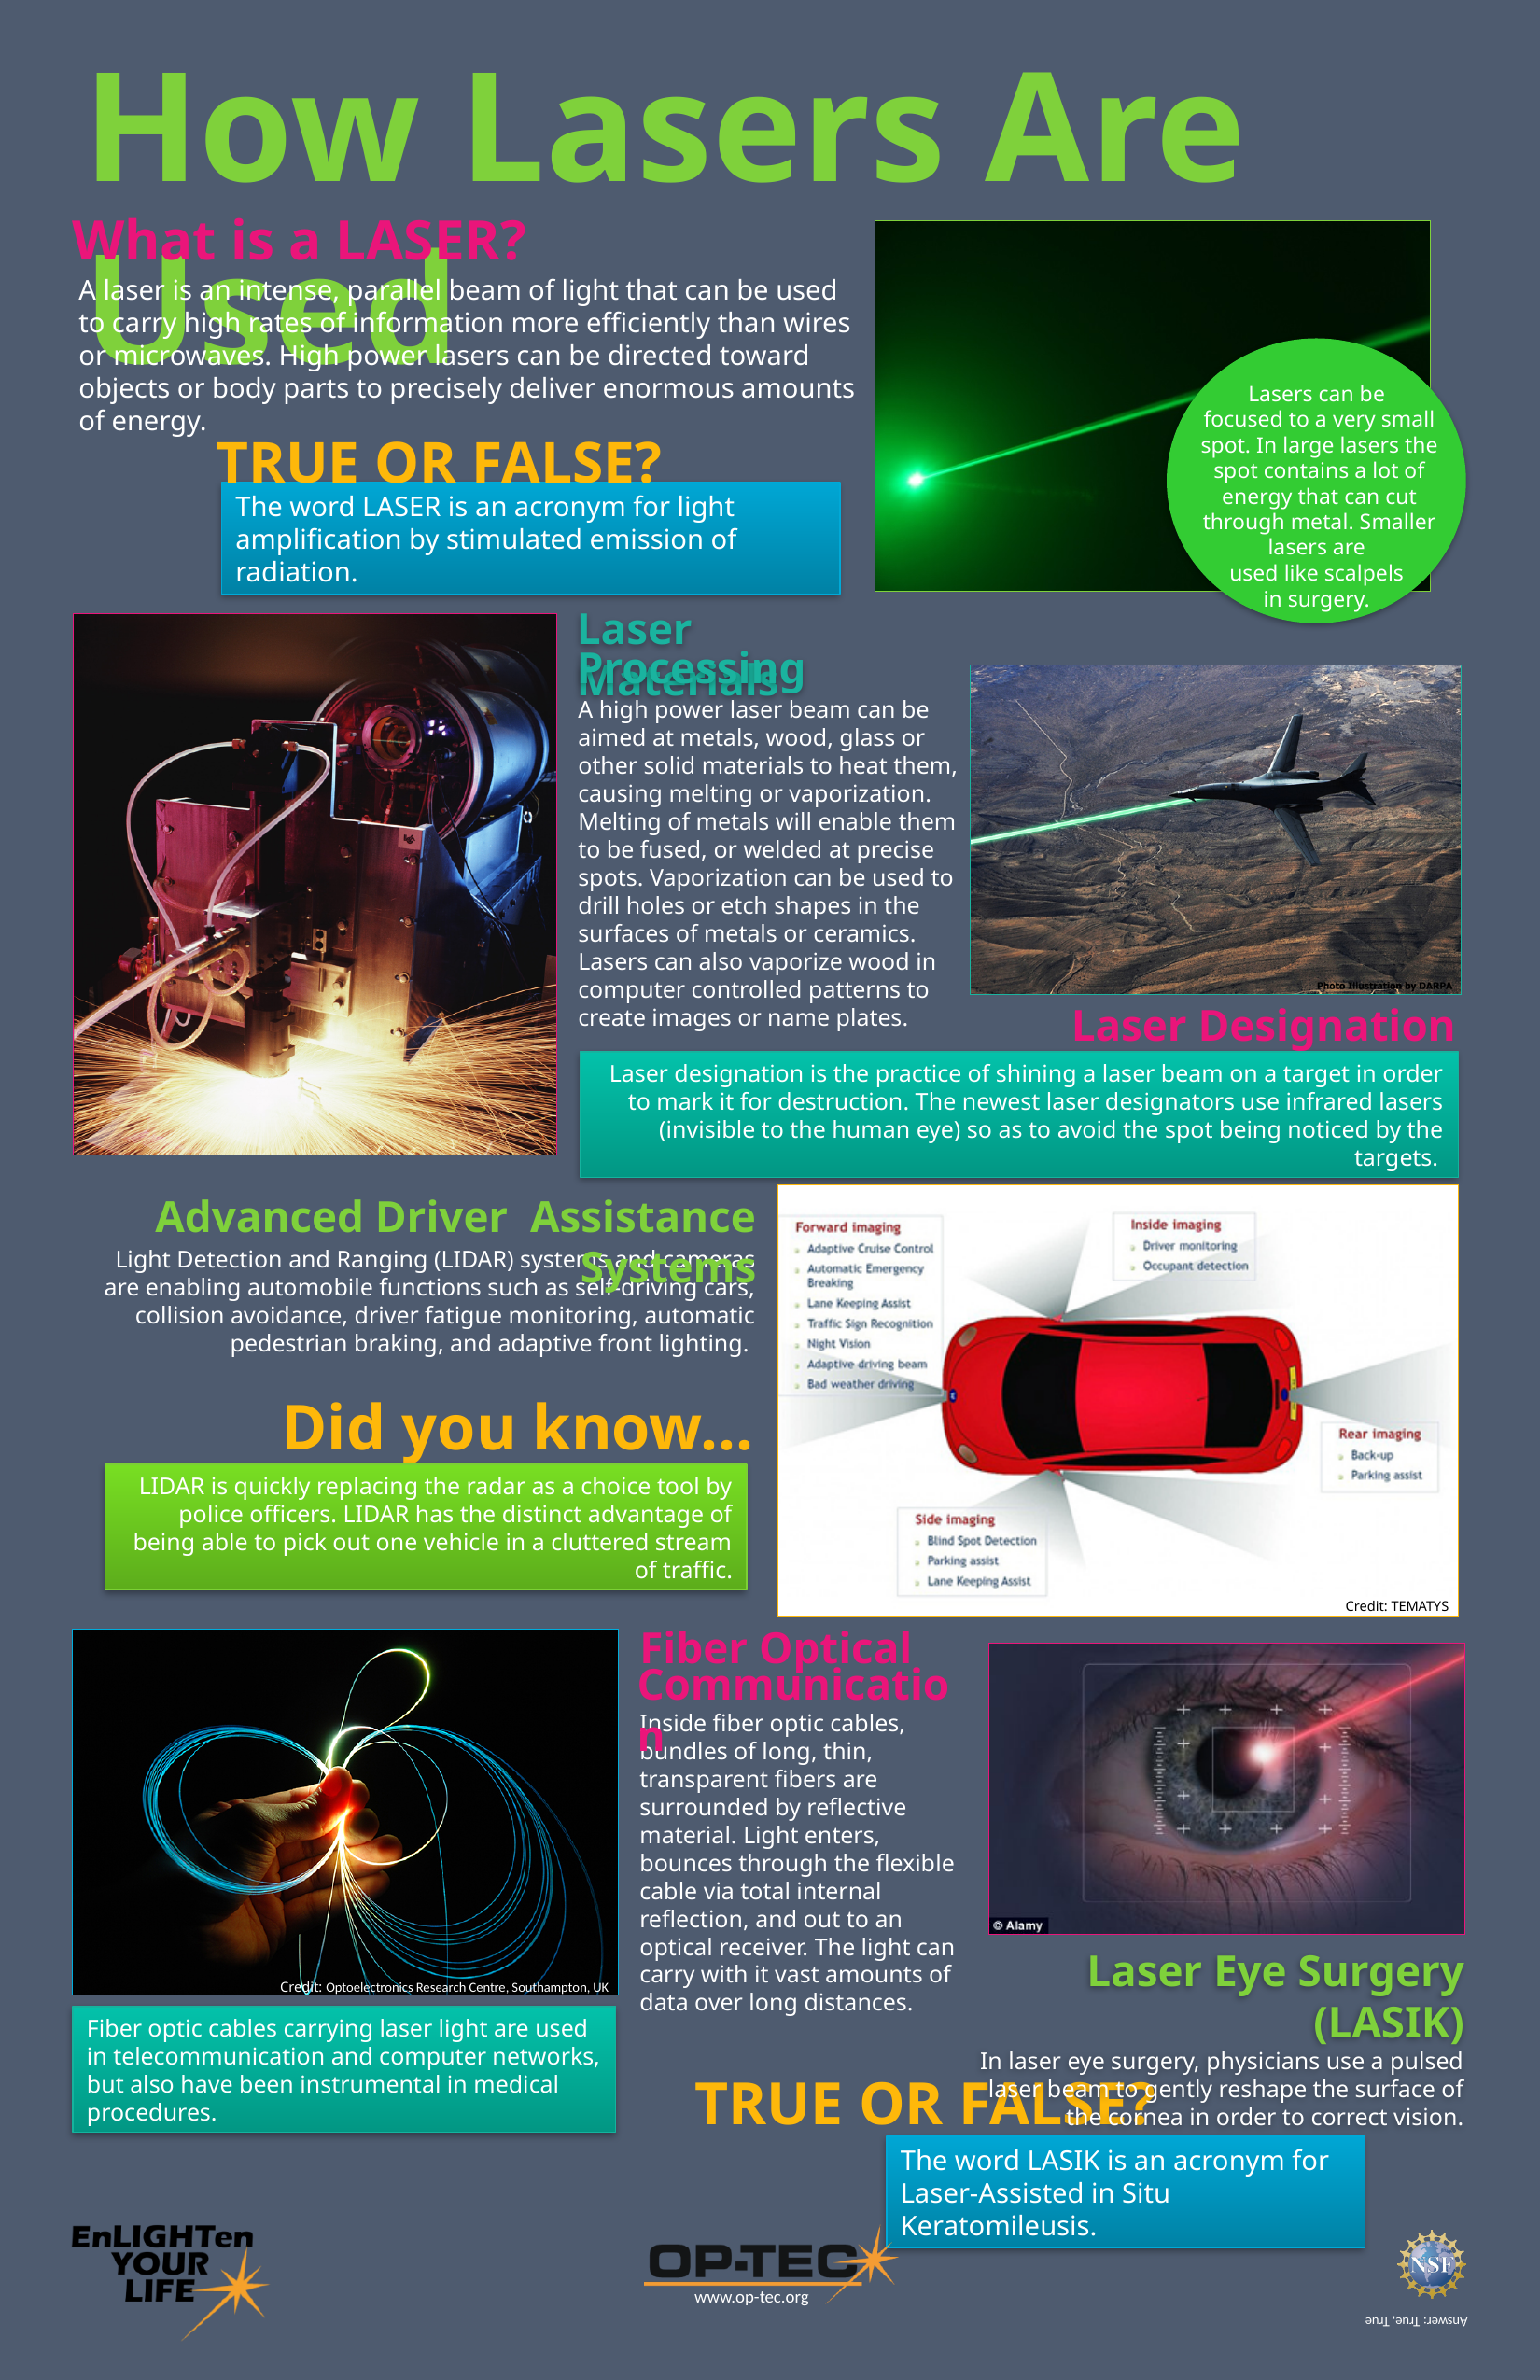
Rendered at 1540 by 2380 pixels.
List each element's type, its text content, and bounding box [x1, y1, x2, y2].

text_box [624, 2224, 899, 2315]
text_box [58, 198, 871, 479]
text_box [623, 1614, 971, 1999]
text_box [680, 2059, 1365, 2218]
text_box Answer: True, True [1339, 2307, 1482, 2338]
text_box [105, 1379, 768, 1564]
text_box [202, 419, 841, 579]
picture [875, 220, 1431, 592]
text_box How Lasers Are Used [69, 22, 1470, 341]
text_box Laser Eye Surgery (LASIK) In laser eye surgery, physicians use a pulsed laser beam to gently reshape the surface of the cornea in order to correct vision. [956, 1936, 1478, 2137]
picture [74, 1631, 617, 1994]
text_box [72, 595, 981, 1155]
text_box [59, 1182, 771, 1365]
picture [988, 1643, 1465, 1935]
picture [1397, 2230, 1466, 2300]
picture [777, 1183, 1459, 1617]
picture [69, 2219, 273, 2345]
picture [981, 665, 1462, 995]
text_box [1166, 338, 1466, 623]
text_box Fiber optic cables carrying laser light are used in telecommunication and computer networks, but also have been instrumental in medical procedures. [72, 2006, 616, 2133]
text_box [984, 991, 1471, 1152]
